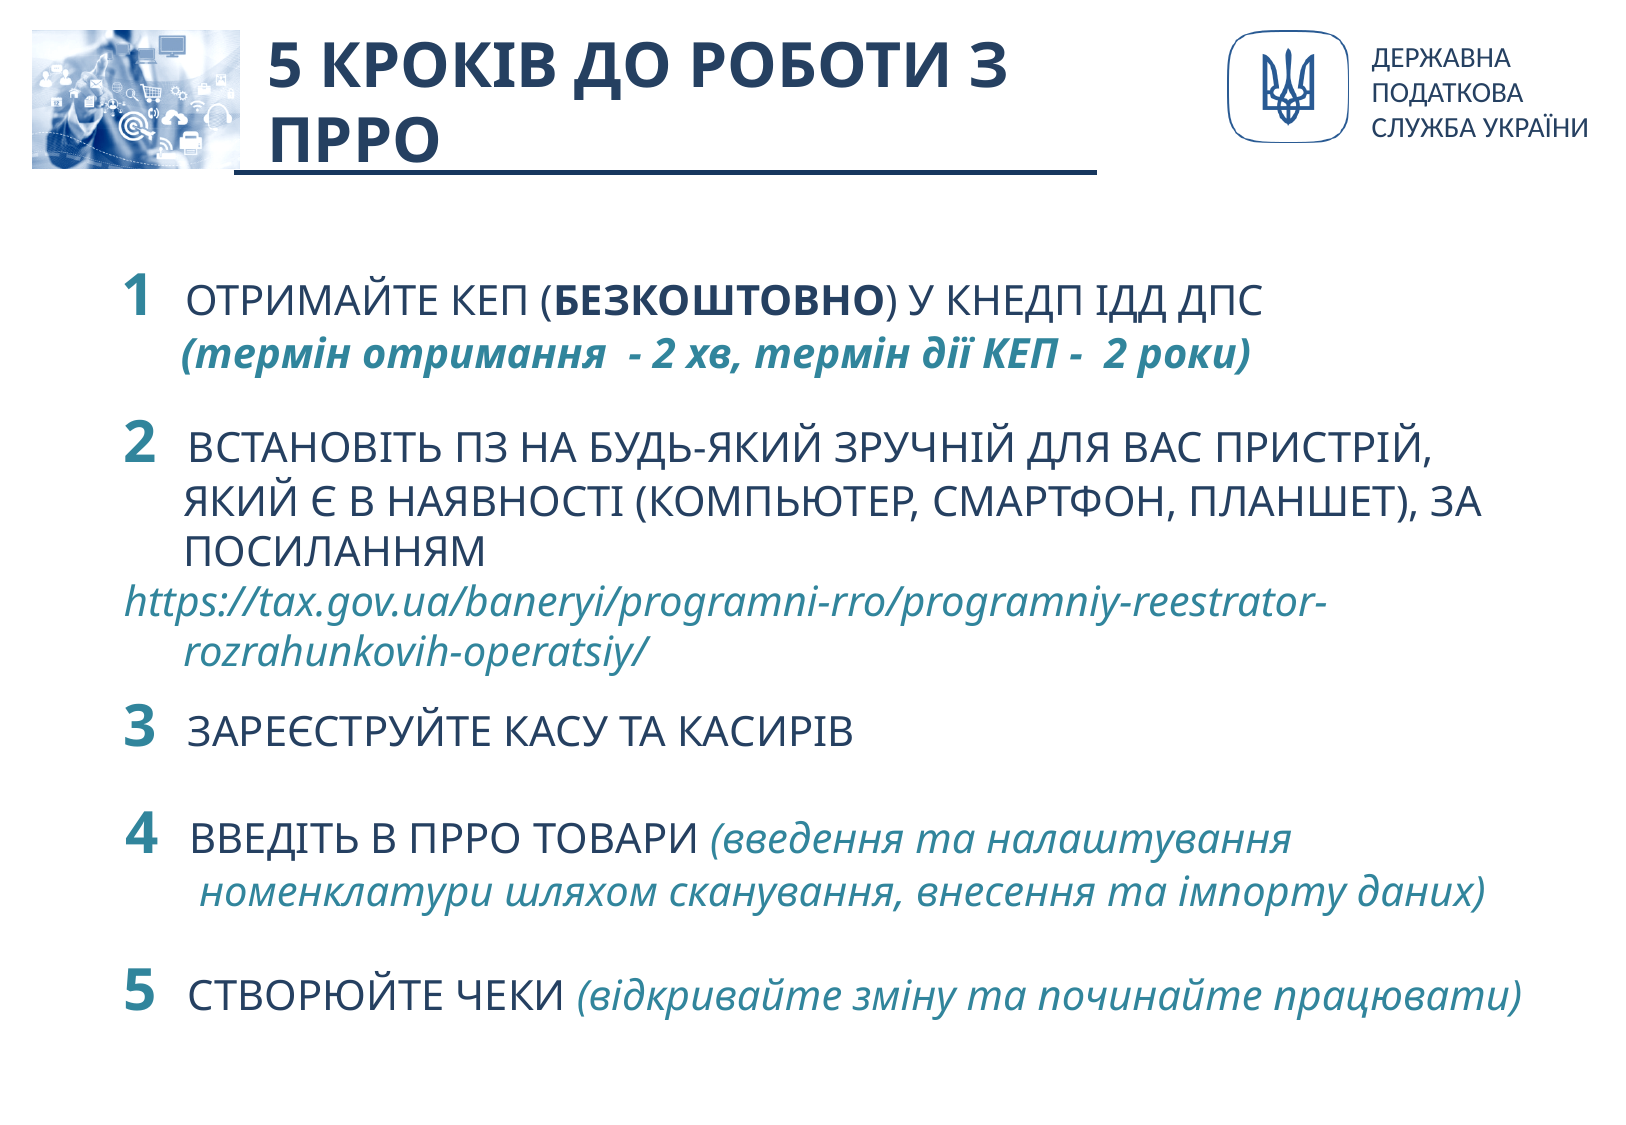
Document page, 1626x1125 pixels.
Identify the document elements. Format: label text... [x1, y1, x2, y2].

text_box 4 ВВЕДІТЬ В ПРРО ТОВАРИ (введення та налаштування номенклатури шляхом сканування, внесення та імпорту даних) [110, 787, 1577, 923]
text_box 3 ЗАРЕЄСТРУЙТЕ КАСУ ТА КАСИРІВ [109, 680, 1575, 766]
text_box 5 СТВОРЮЙТЕ ЧЕКИ (відкривайте зміну та починайте працювати) [109, 944, 1575, 1030]
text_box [1227, 30, 1605, 143]
text_box 1 ОТРИМАЙТЕ КЕП (БЕЗКОШТОВНО) У КНЕДП ІДД ДПС (термін отримання - 2 хв, термін дії КЕП - 2 роки) [106, 249, 1573, 385]
text_box 5 КРОКІВ ДО РОБОТИ З ПРРО [252, 37, 1210, 163]
picture [32, 30, 241, 170]
text_box 2 ВСТАНОВІТЬ ПЗ НА БУДЬ-ЯКИЙ ЗРУЧНІЙ ДЛЯ ВАС ПРИСТРІЙ, ЯКИЙ Є В НАЯВНОСТІ (КОМПЬЮТЕР, СМАРТФОН, ПЛАНШЕТ), ЗА ПОСИЛАННЯМ https://tax.gov.ua/baneryi/programni-rro/programniy-reestrator-rozrahunkovih-operatsiy/ [109, 397, 1575, 680]
